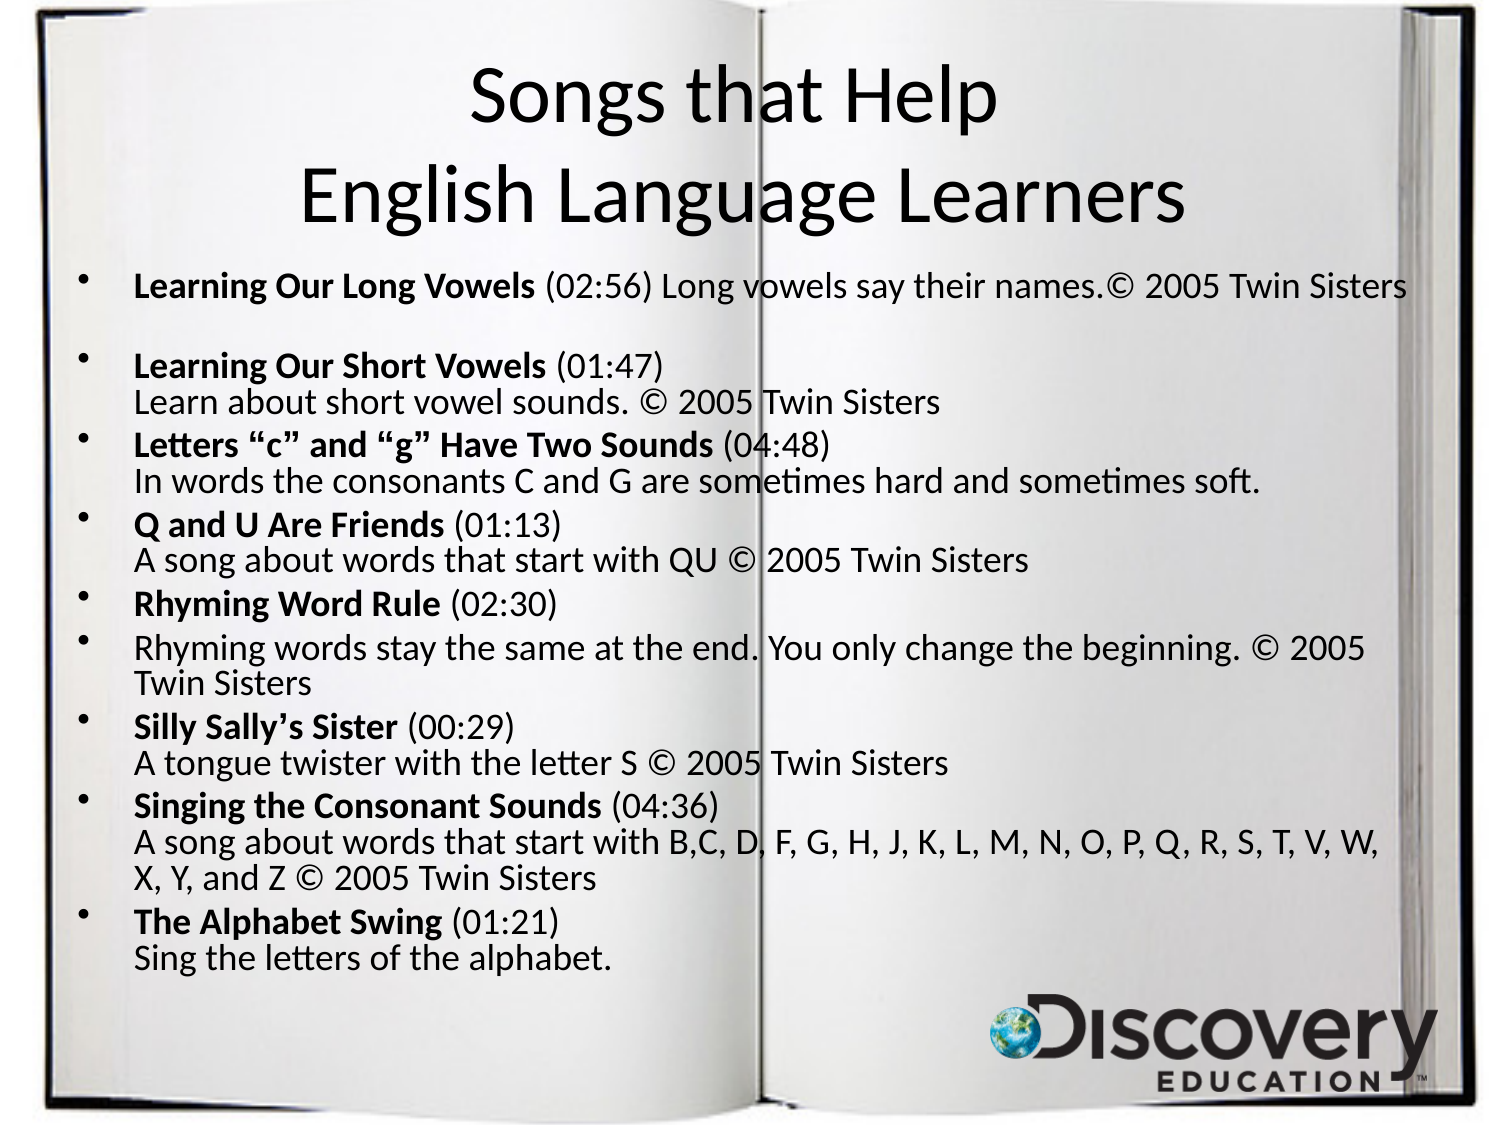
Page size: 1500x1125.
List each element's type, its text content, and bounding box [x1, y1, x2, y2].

title Songs that Help English Language Learners [62, 45, 1425, 233]
list Learning Our Long Vowels (02:56) Long vowels say their names.© 2005 Twin Sisters Learning Our Short Vowels (01:47) Learn about short vowel sounds. © 2005 Twin Sisters Letters “c” and “g” Have Two Sounds (04:48) In words the consonants C and G are sometimes hard and sometimes soft. Q and U Are Friends (01:13) A song about words that start with QU © 2005 Twin Sisters Rhyming Word Rule (02:30) Rhyming words stay the same at the end. You only change the beginning. © 2005 Twin Sisters Silly Sally’s Sister (00:29) A tongue twister with the letter S © 2005 Twin Sisters Singing the Consonant Sounds (04:36) A song about words that start with B,C, D, F, G, H, J, K, L, M, N, O, P, Q, R, S, T, V, W, X, Y, and Z © 2005 Twin Sisters The Alphabet Swing (01:21) Sing the letters of the alphabet. [62, 262, 1425, 1075]
picture [0, 0, 1500, 1125]
